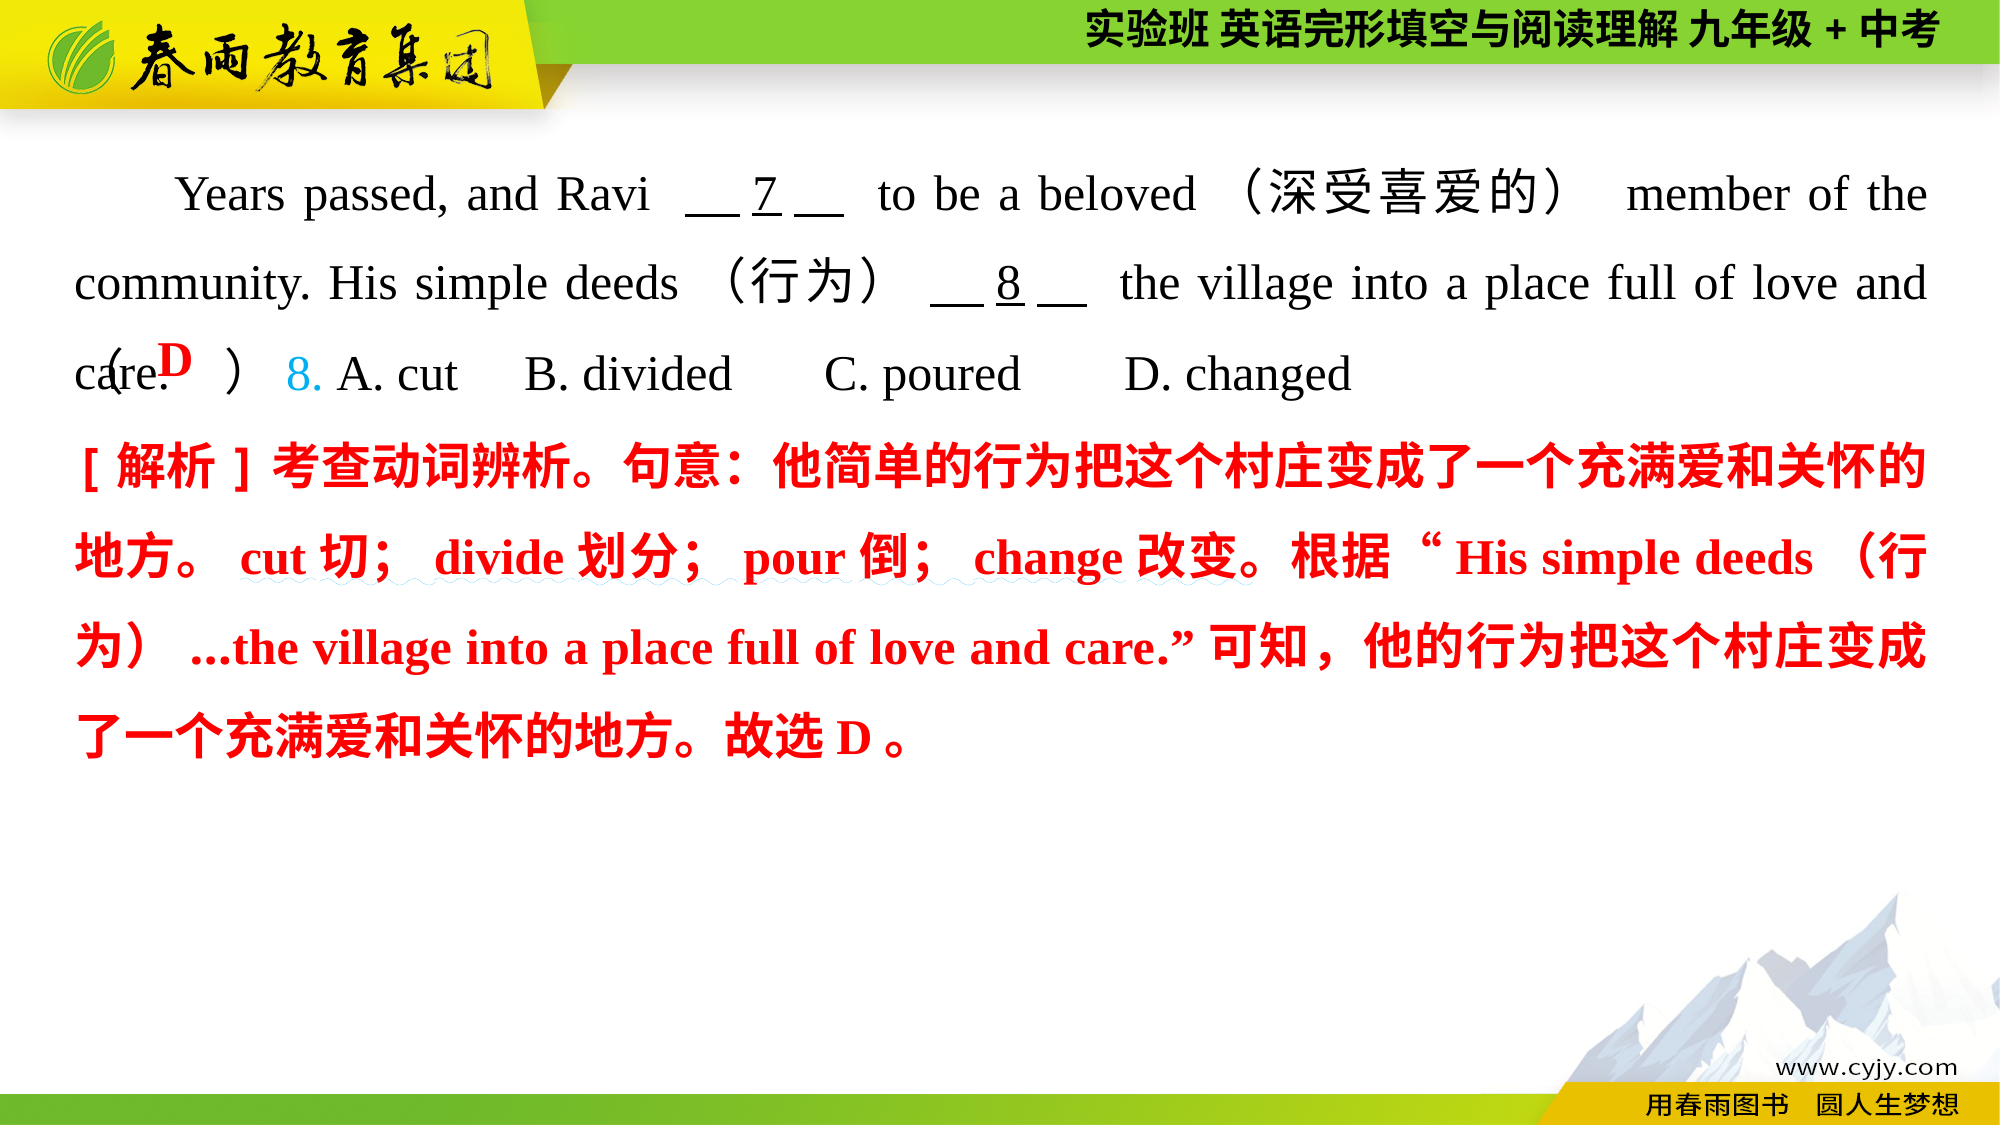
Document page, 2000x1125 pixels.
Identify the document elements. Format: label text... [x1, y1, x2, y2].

text_box D [142, 318, 209, 394]
picture [0, 0, 2000, 1125]
text_box [解析]考查动词辨析。句意：他简单的行为把这个村庄变成了一个充满爱和关怀的地方。cut切；divide划分；pour倒；change改变。根据“His simple deeds（行为）...the village into a place full of love and care.”可知，他的行为把这个村庄变成了一个充满爱和关怀的地方。故选D。 [59, 408, 1944, 773]
text_box （ ）8. A. cut B. divided C. poured D. changed [59, 320, 1944, 408]
list Years passed, and Ravi 7 to be a beloved（深受喜爱的） member of the community. His simple deeds（行为） 8 the village into a place full of love and care. [59, 122, 1944, 320]
